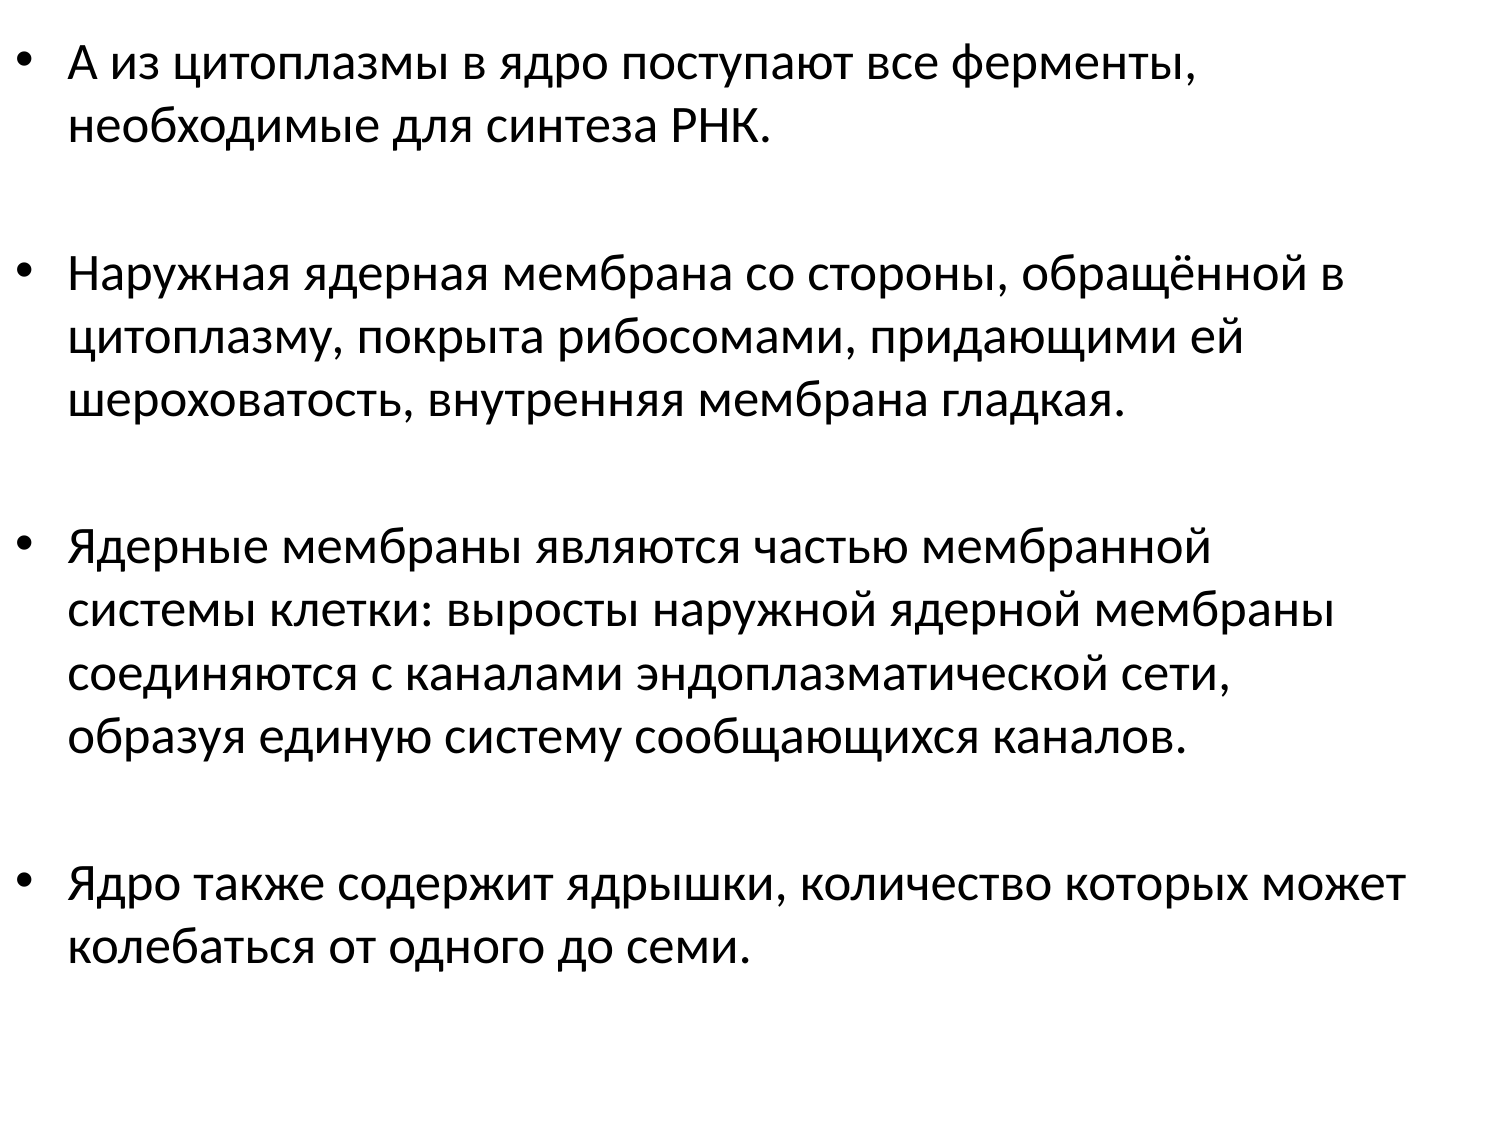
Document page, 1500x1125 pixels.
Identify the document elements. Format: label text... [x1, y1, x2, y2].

list А из цитоплазмы в ядро поступают все ферменты, необходимые для синтеза РНК. Наружная ядерная мембрана со стороны, обращённой в цитоплазму, покрыта рибосомами, придающими ей шероховатость, внутренняя мембрана гладкая. Ядерные мембраны являются частью мембранной системы клетки: выросты наружной ядерной мембраны соединяются с каналами эндоплазматической сети, образуя единую систему сообщающихся каналов. Ядро также содержит ядрышки, количество которых может колебаться от одного до семи. [0, 19, 1425, 1005]
